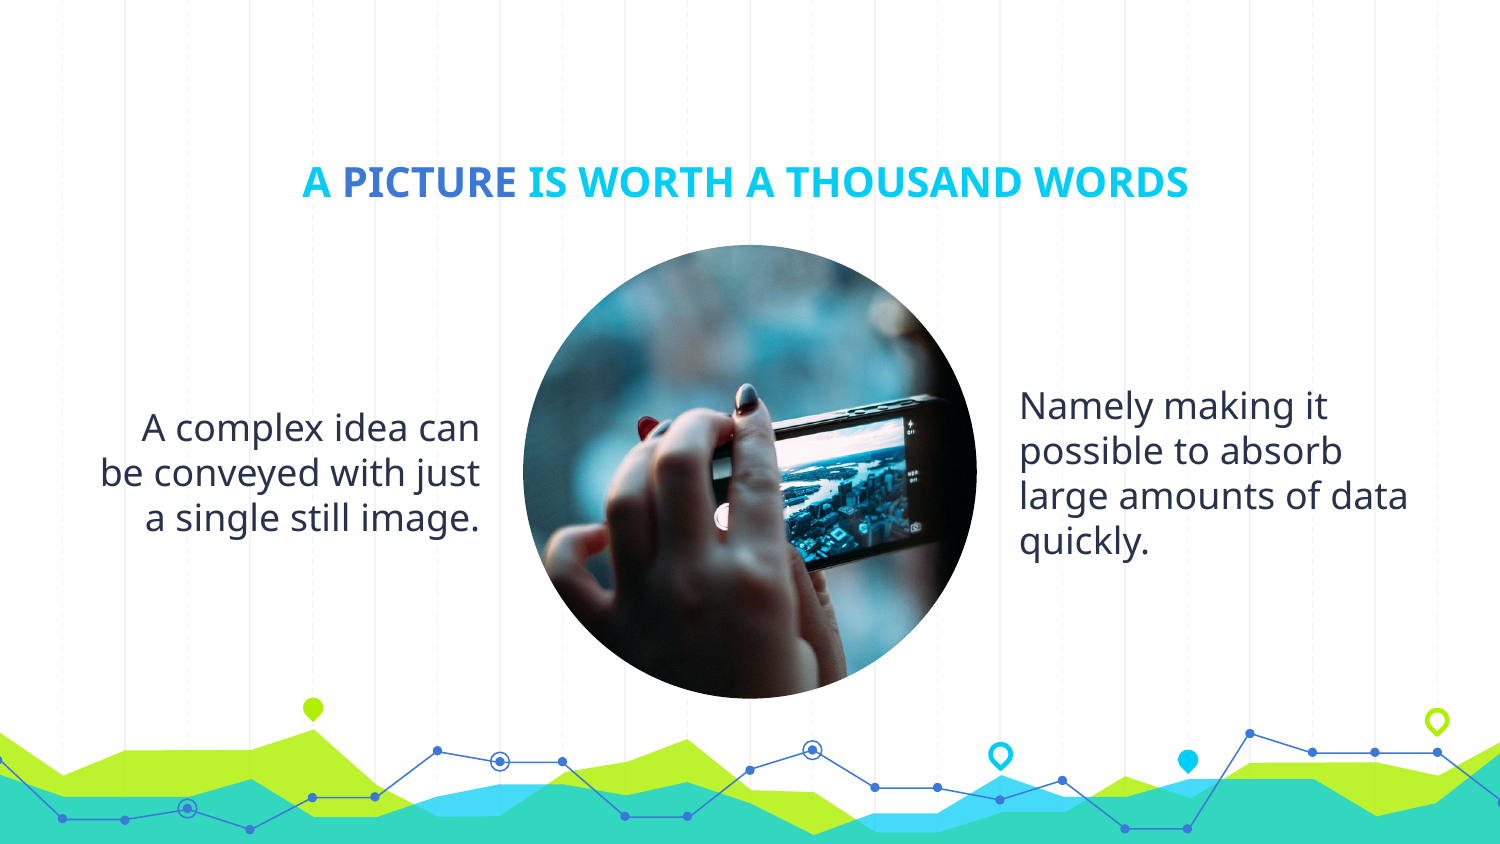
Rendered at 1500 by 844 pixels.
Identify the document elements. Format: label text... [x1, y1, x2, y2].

picture [522, 244, 977, 699]
title A PICTURE IS WORTH A THOUSAND WORDS [171, 103, 1320, 222]
list Namely making it possible to absorb large amounts of data quickly. [1004, 269, 1428, 675]
list A complex idea can be conveyed with just a single still image. [72, 269, 496, 675]
